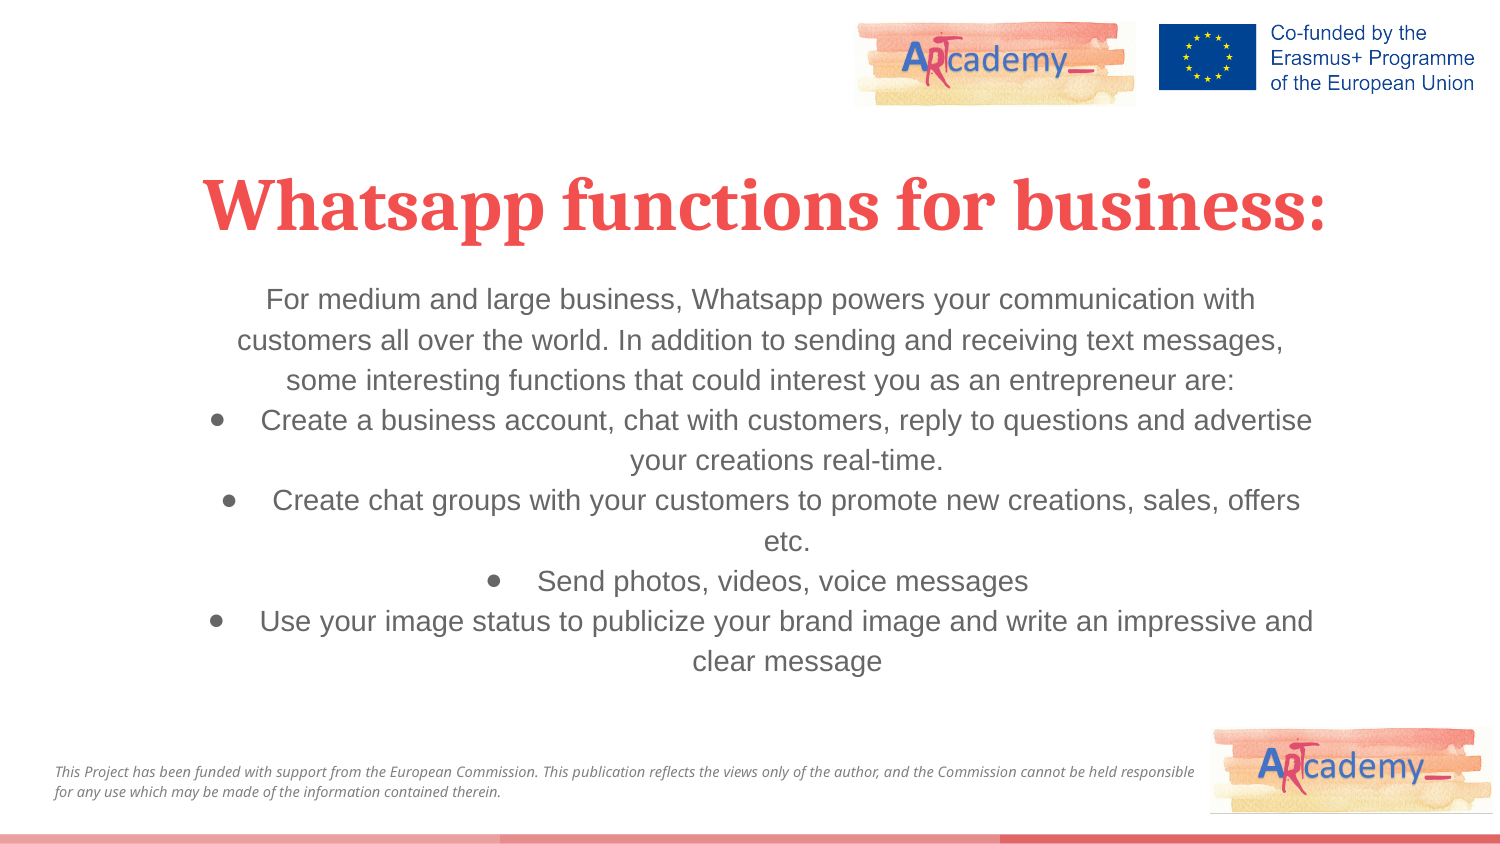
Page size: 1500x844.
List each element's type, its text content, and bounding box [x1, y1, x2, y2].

picture [854, 2, 1137, 138]
picture [1158, 24, 1474, 94]
list For medium and large business, Whatsapp powers your communication with customers all over the world. In addition to sending and receiving text messages, some interesting functions that could interest you as an entrepreneur are: Create a business account, chat with customers, reply to questions and advertise your creations real-time. Create chat groups with your customers to promote new creations, sales, offers etc. Send photos, videos, voice messages Use your image status to publicize your brand image and write an impressive and clear message [164, 260, 1336, 666]
picture [1210, 709, 1493, 844]
title Whatsapp functions for business: [180, 53, 1352, 261]
text_box This Project has been funded with support from the European Commission. This publication reflects the views only of the author, and the Commission cannot be held responsible for any use which may be made of the information contained therein. [39, 754, 1205, 799]
